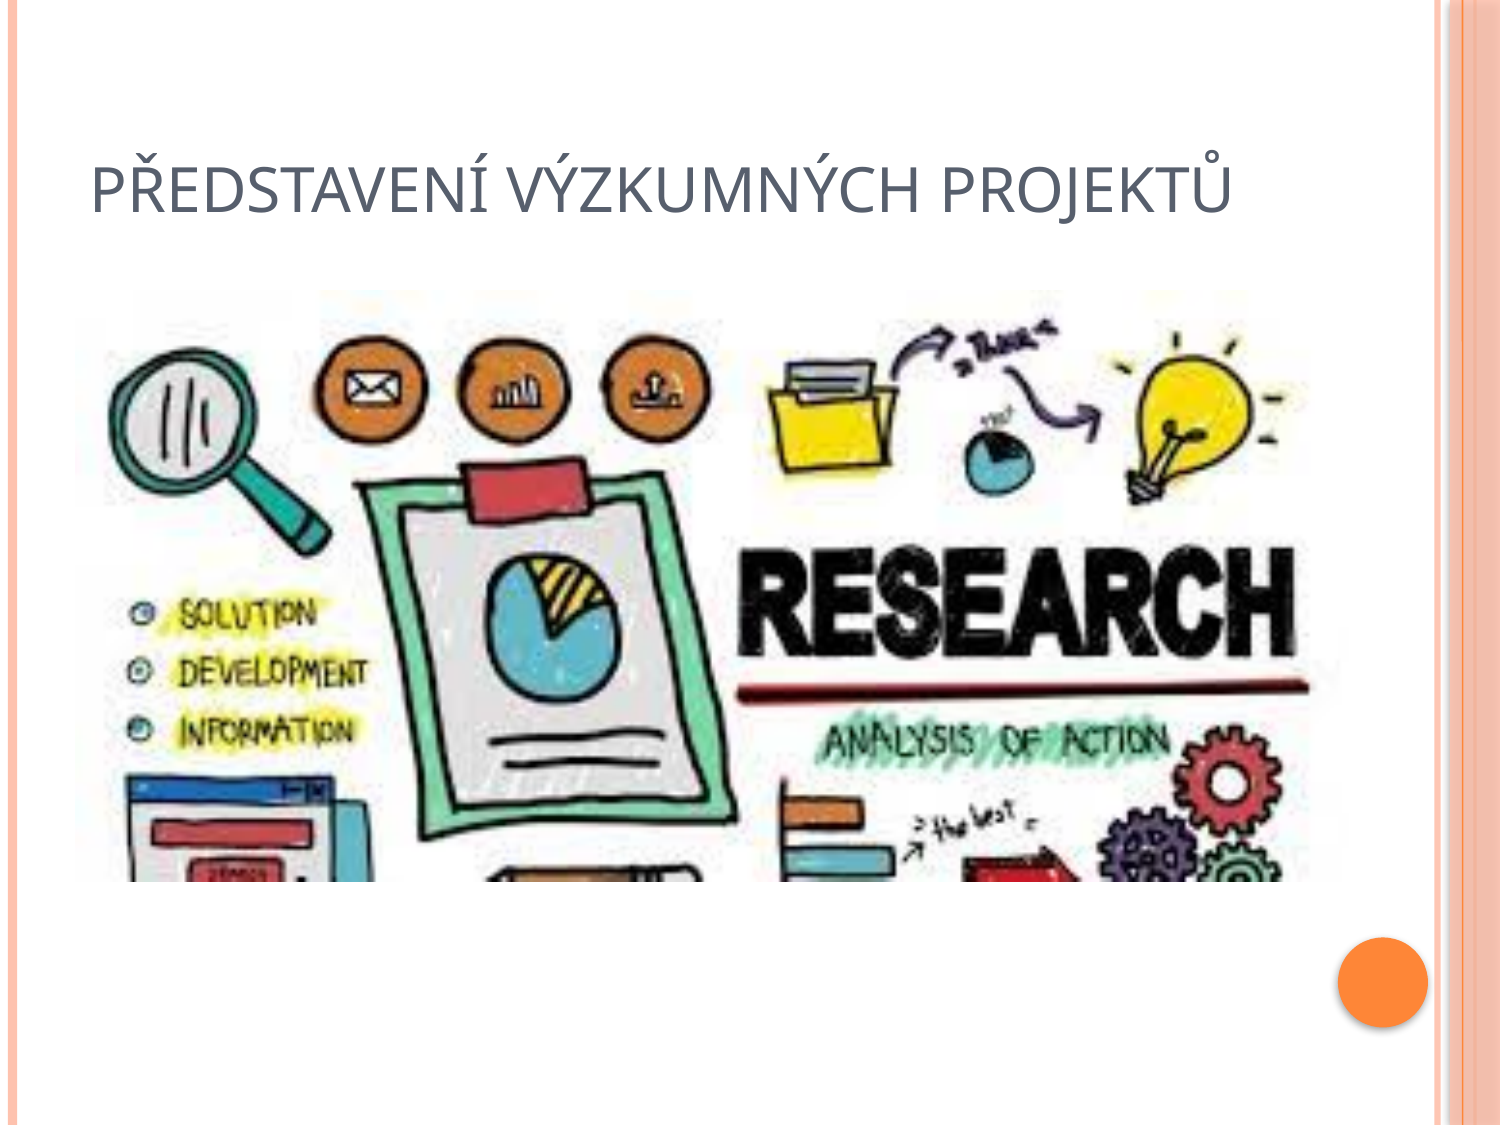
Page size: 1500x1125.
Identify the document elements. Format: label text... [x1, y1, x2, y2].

title Představení výzkumných projektů [75, 45, 1300, 233]
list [74, 290, 1350, 882]
